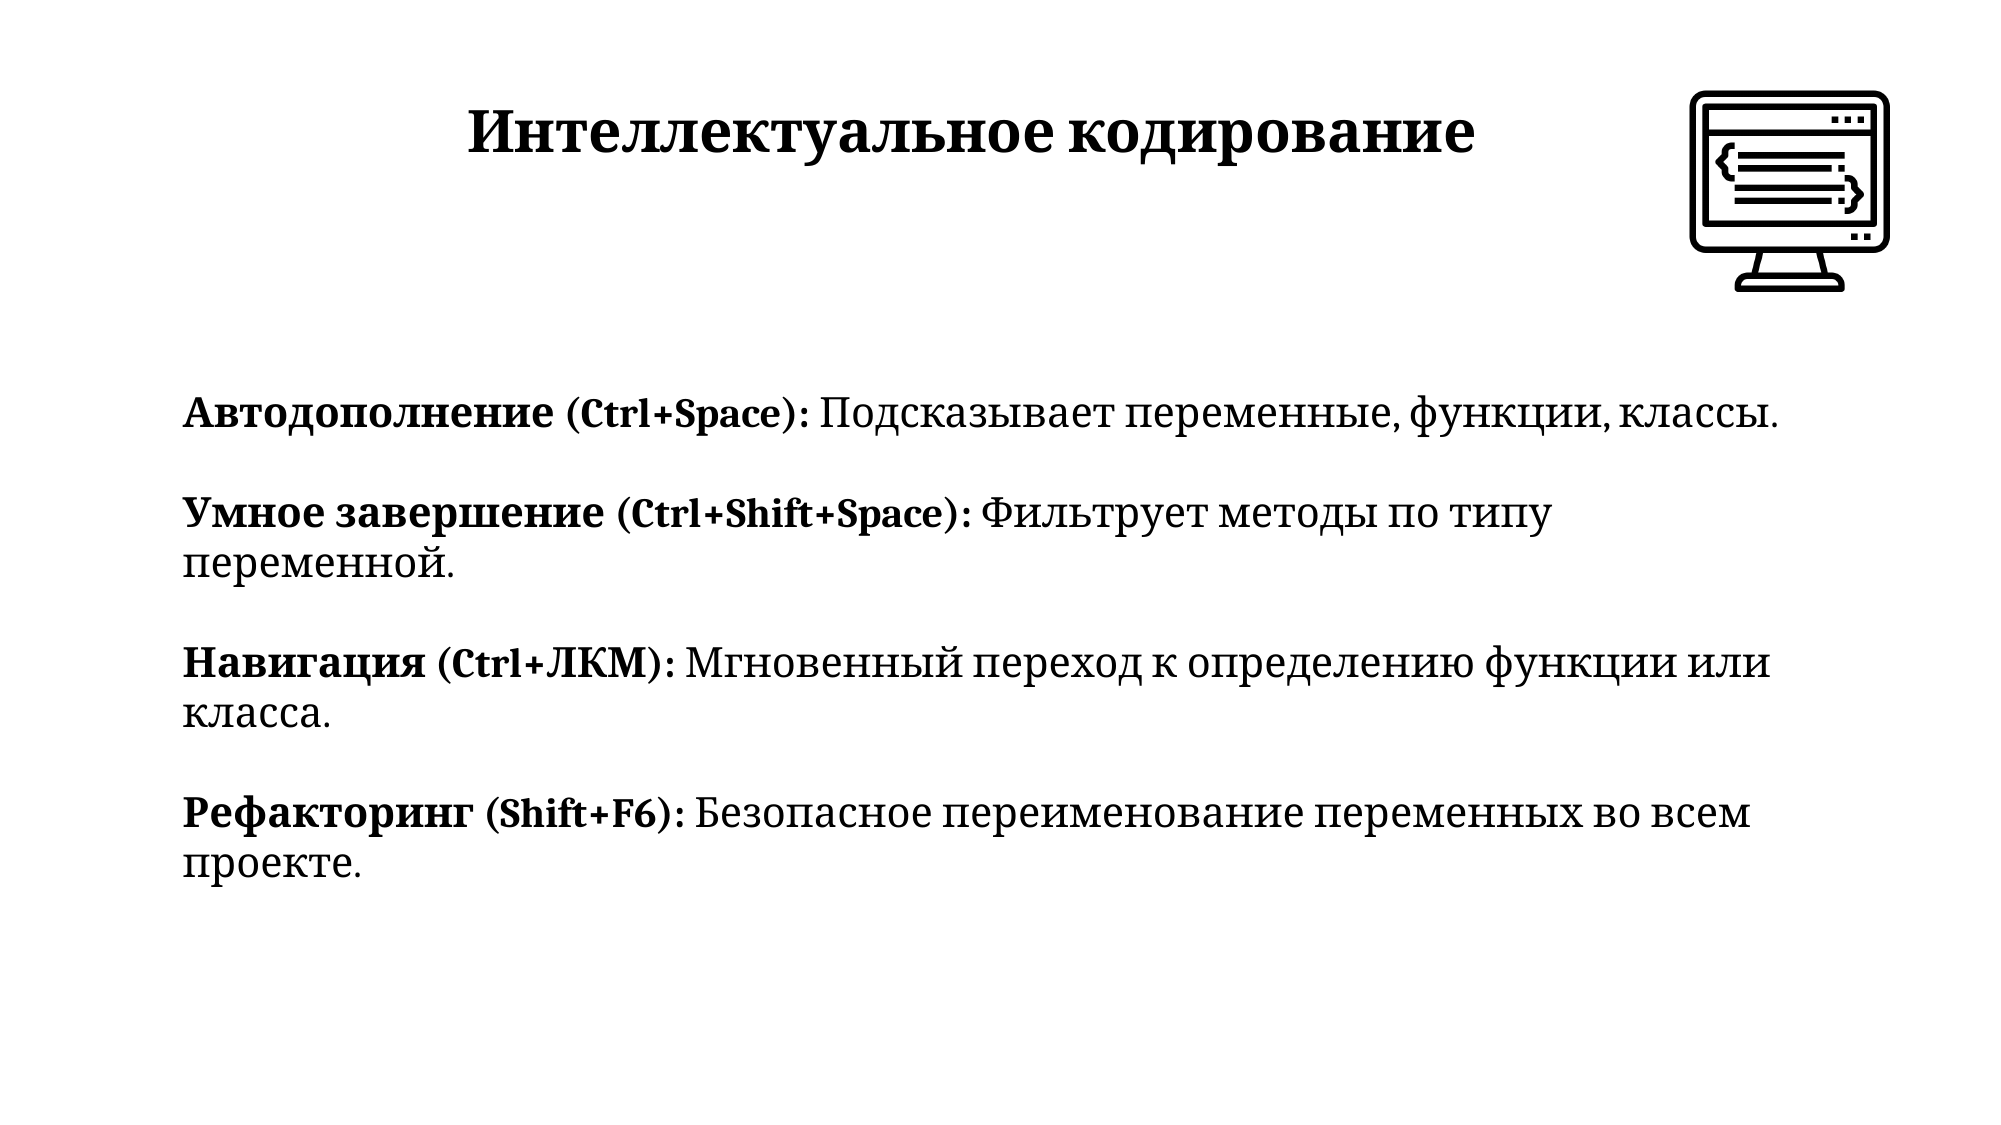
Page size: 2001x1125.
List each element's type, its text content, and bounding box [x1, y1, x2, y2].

picture [1685, 86, 1894, 295]
title Интеллектуальное кодирование [452, 77, 1548, 191]
text_box Автодополнение (Ctrl+Space): Подсказывает переменные, функции, классы. Умное завершение (Ctrl+Shift+Space): Фильтрует методы по типу переменной. Навигация (Ctrl+ЛКМ): Мгновенный переход к определению функции или класса. Рефакторинг (Shift+F6): Безопасное переименование переменных во всем проекте. [167, 378, 1832, 894]
